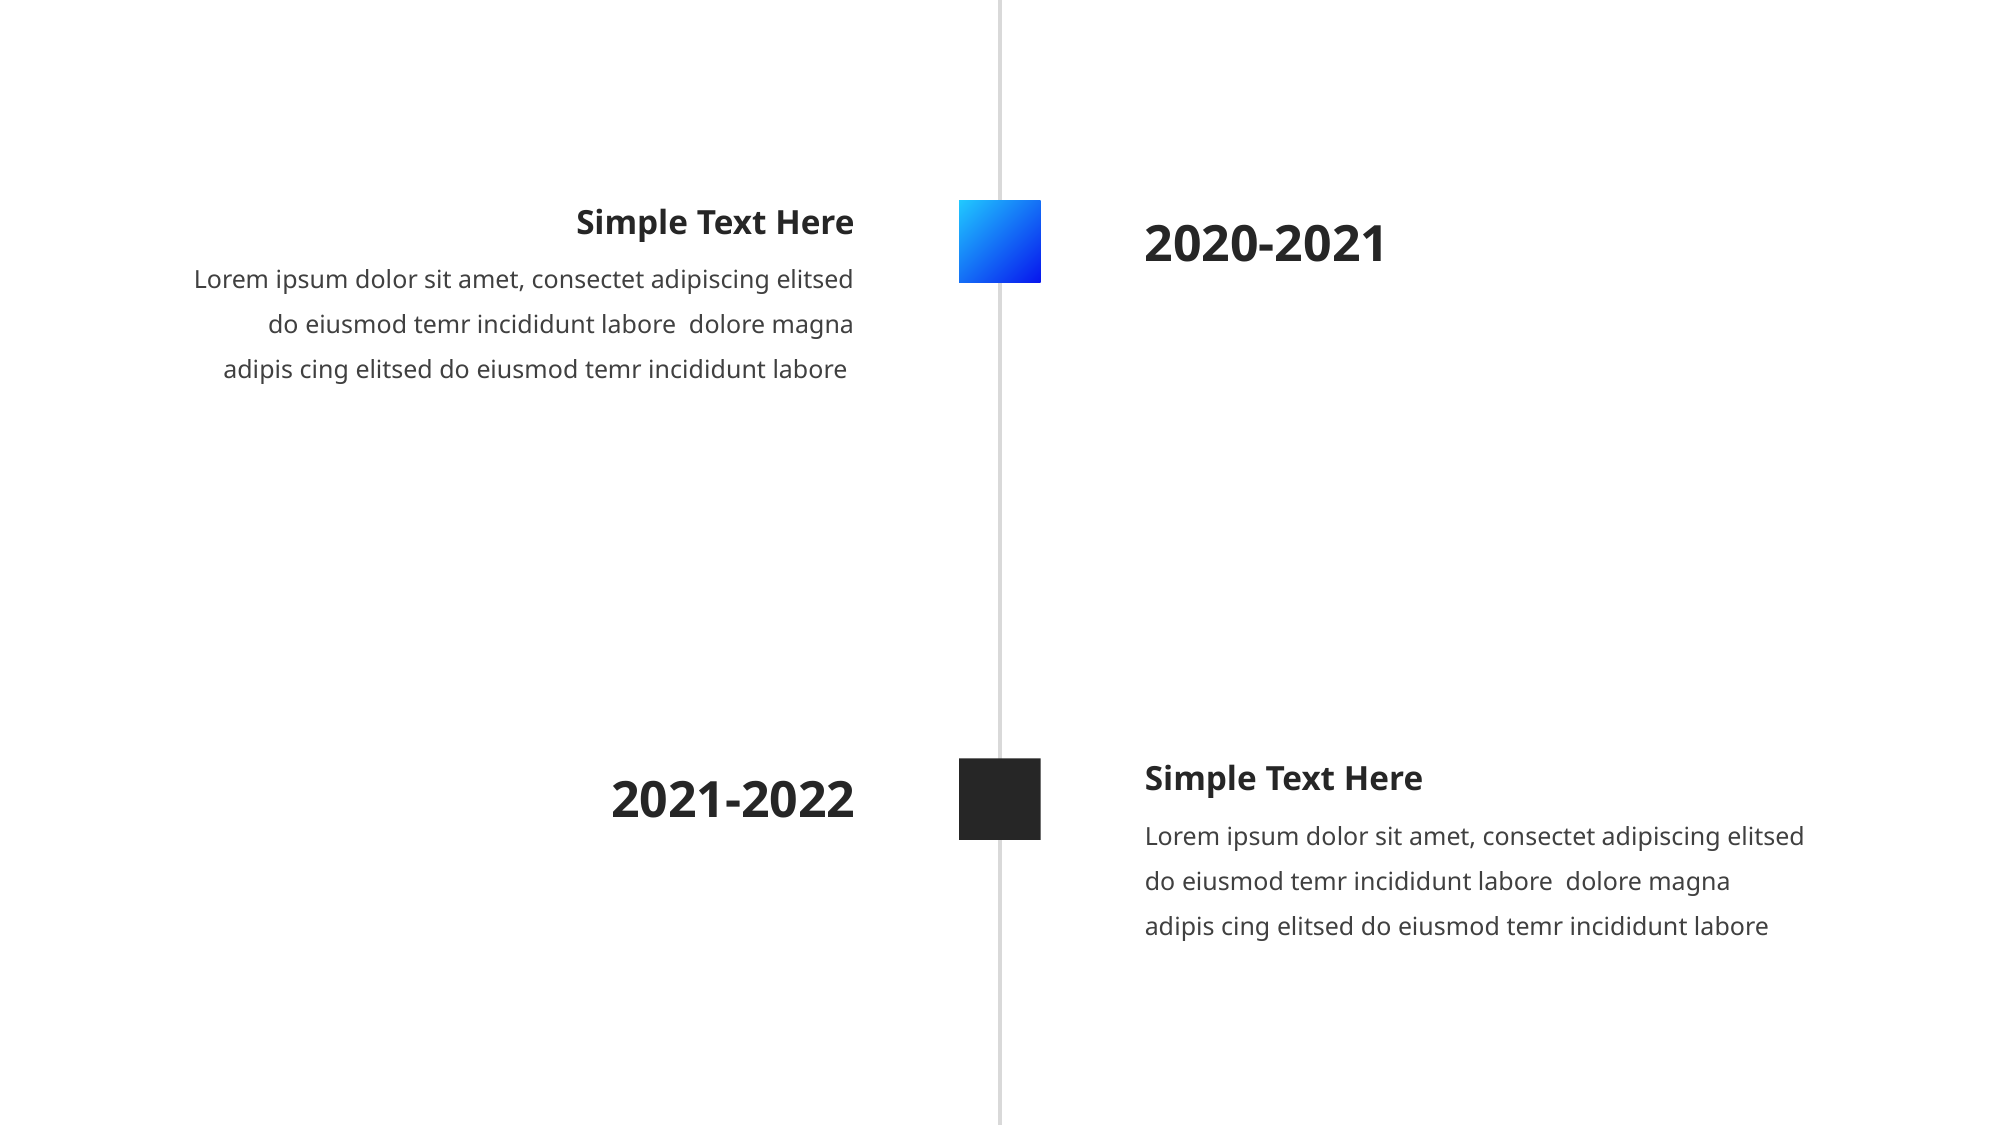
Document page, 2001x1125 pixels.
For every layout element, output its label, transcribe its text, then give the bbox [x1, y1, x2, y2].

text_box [1129, 730, 1822, 950]
text_box 2020-2021 [1129, 173, 1476, 279]
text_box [959, 0, 1041, 1125]
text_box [177, 173, 870, 394]
text_box 2021-2022 [524, 730, 870, 835]
